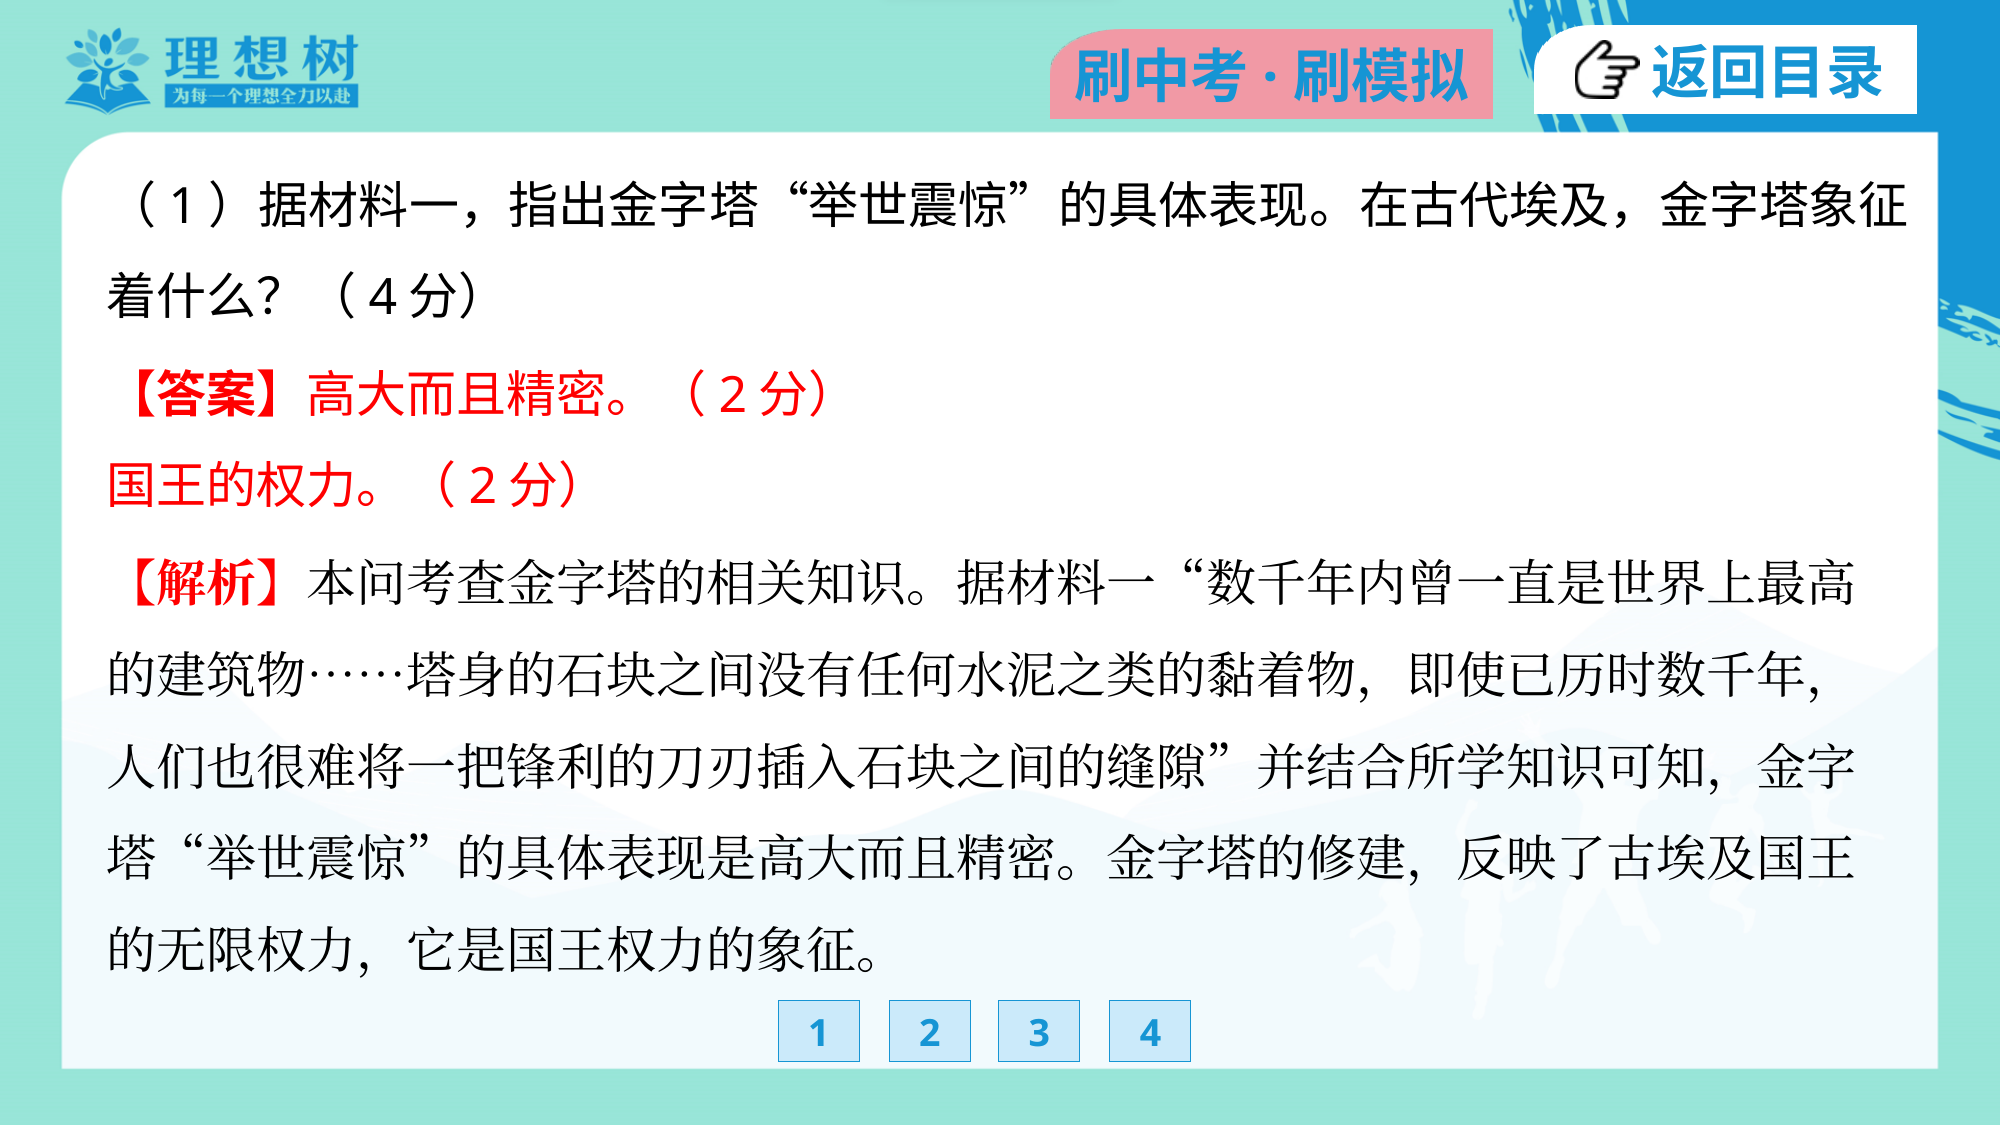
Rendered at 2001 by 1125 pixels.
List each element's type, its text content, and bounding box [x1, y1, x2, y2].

text_box 【解析】本问考查金字塔的相关知识。据材料一“数千年内曾一直是世界上最高 的建筑物……塔身的石块之间没有任何水泥之类的黏着物，即使已历时数千年， 人们也很难将一把锋利的刀刃插入石块之间的缝隙”并结合所学知识可知，金字 塔“举世震惊”的具体表现是高大而且精密。金字塔的修建，反映了古埃及国王 的无限权力，它是国王权力的象征。 [106, 519, 1895, 979]
picture [0, 0, 2000, 1125]
text_box （1）据材料一，指出金字塔“举世震惊”的具体表现。在古代埃及，金字塔象征 着什么？（4分） [106, 141, 1895, 325]
text_box 【答案】高大而且精密。（2分） 国王的权力。（2分） [106, 330, 1895, 514]
